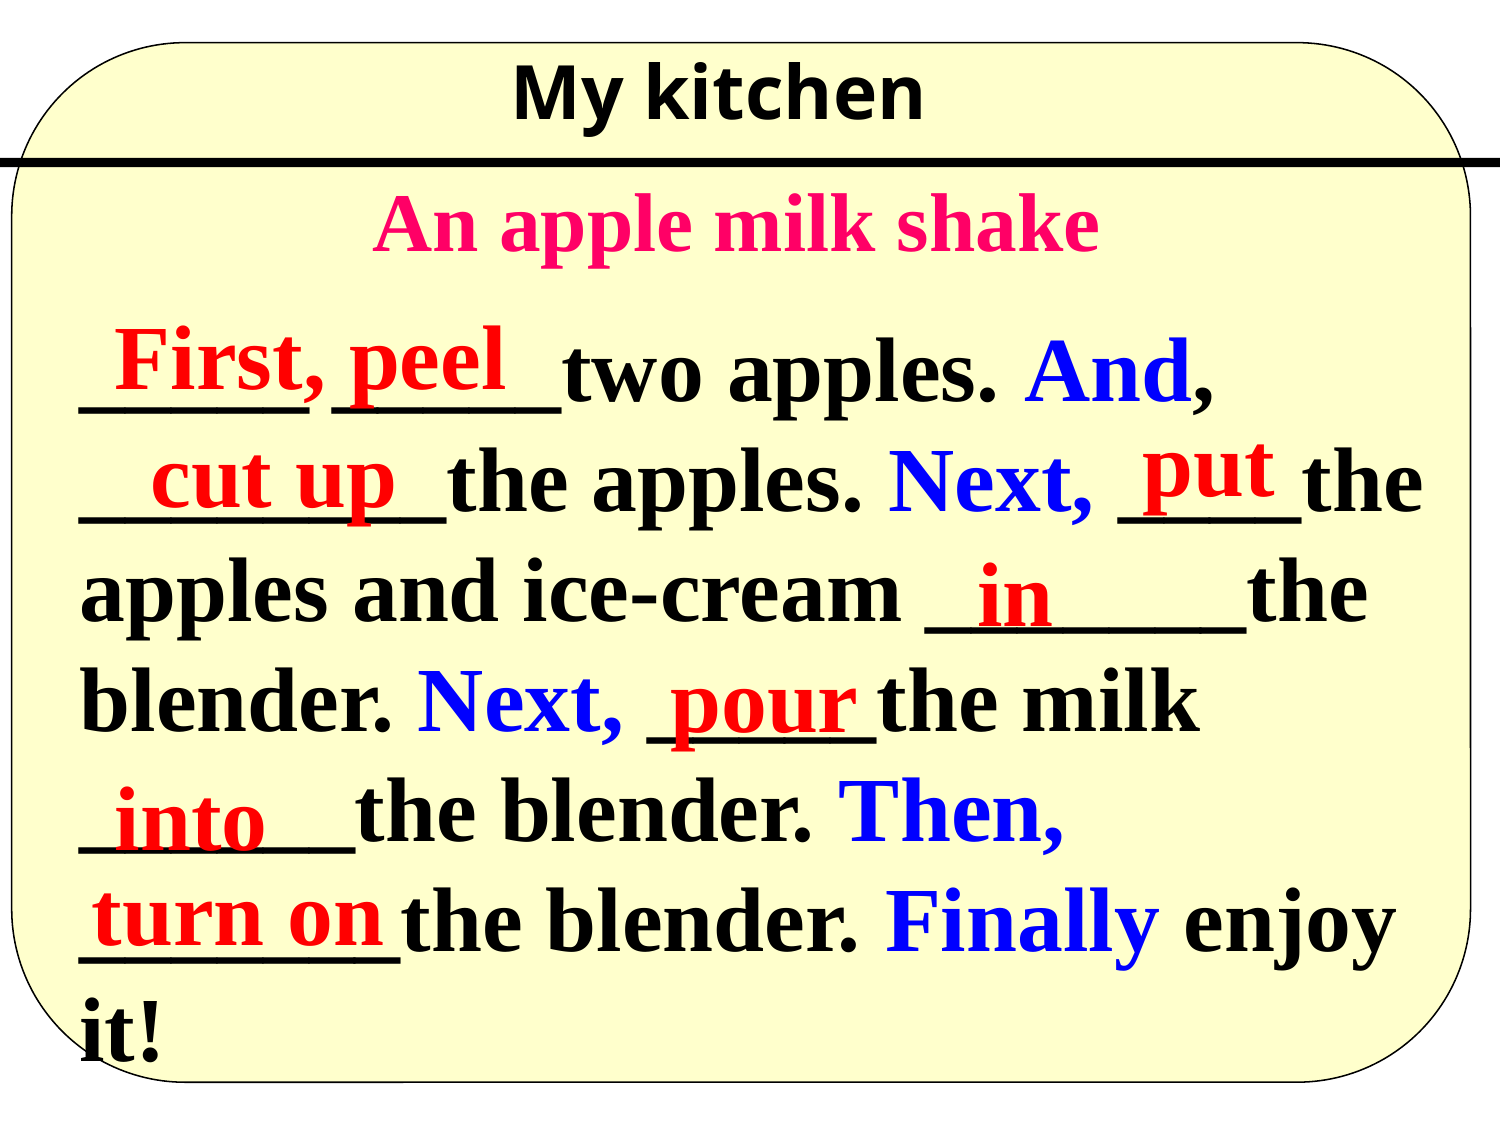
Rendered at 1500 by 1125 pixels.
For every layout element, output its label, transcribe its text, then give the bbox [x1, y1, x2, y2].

text_box in [962, 527, 1317, 652]
text_box [11, 163, 1471, 1033]
text_box into [100, 751, 337, 846]
text_box [20, 42, 1462, 162]
text_box My kitchen [149, 37, 1288, 143]
text_box pour [655, 633, 880, 758]
text_box _____ _____two apples. And, ________the apples. Next, ____the apples and ice-cream _______the blender. Next, _____the milk ______the blender. Then, _______the blender. Finally enjoy it! [64, 302, 1500, 1087]
text_box First, peel [100, 290, 609, 416]
text_box turn on [76, 846, 420, 971]
text_box put [1128, 397, 1377, 522]
text_box cut up [135, 408, 479, 534]
text_box An apple milk shake [277, 160, 1195, 276]
